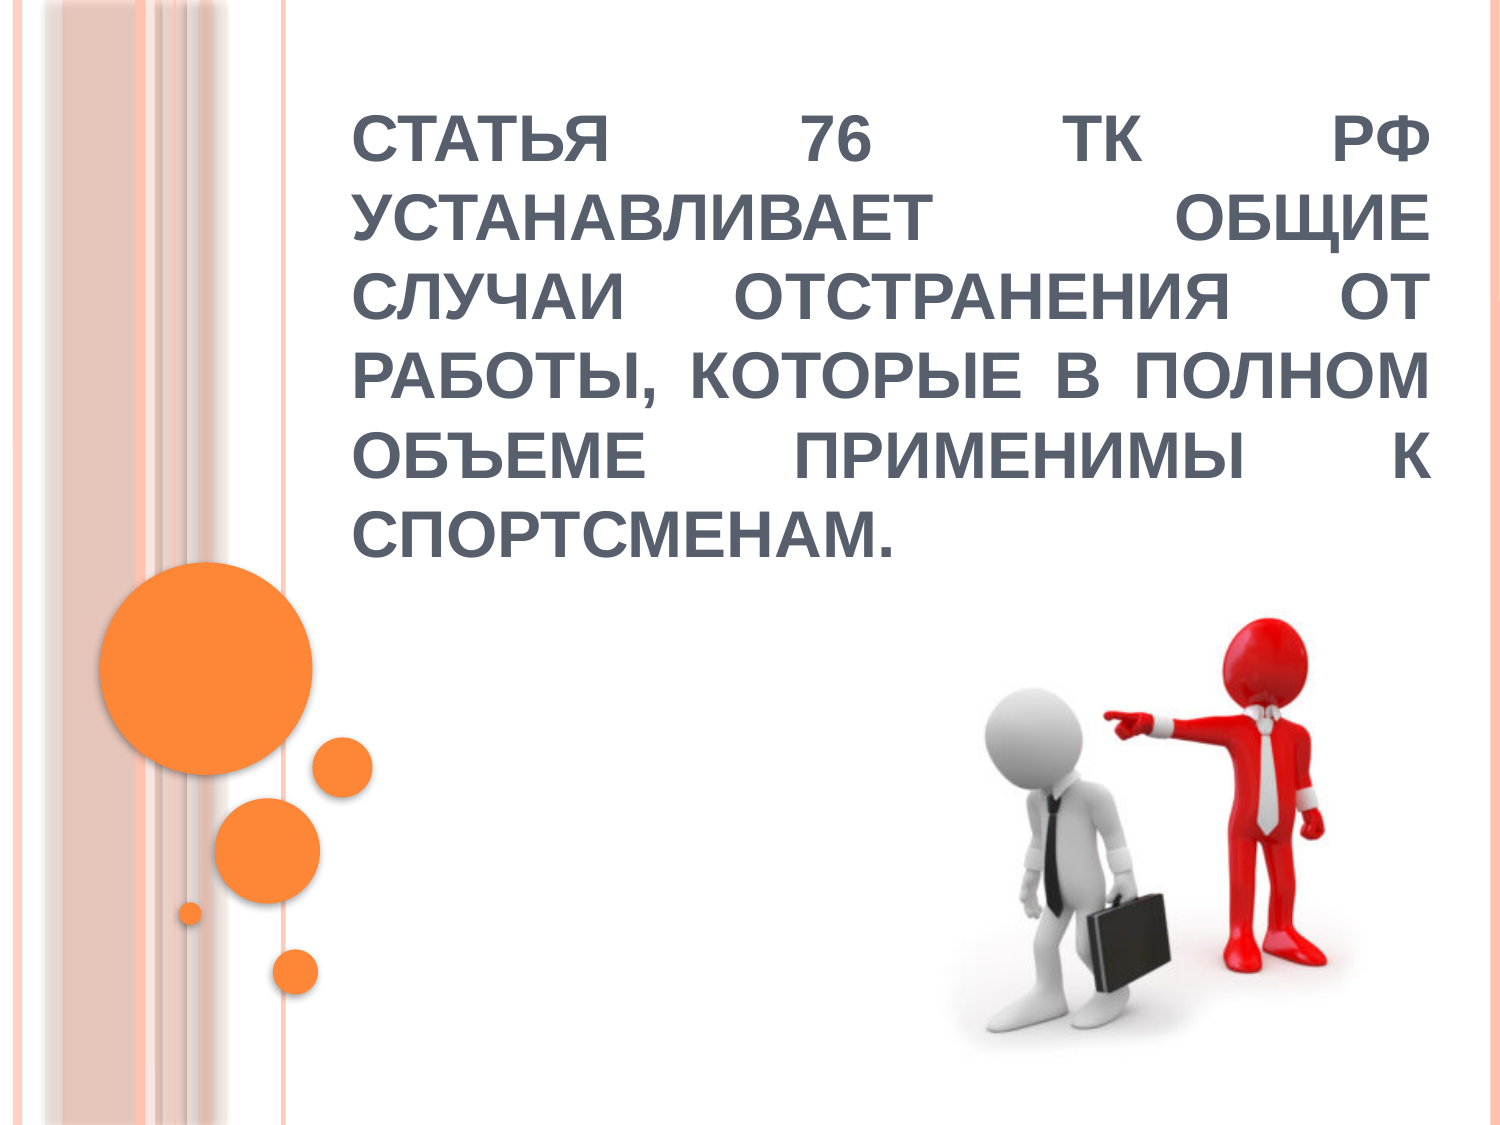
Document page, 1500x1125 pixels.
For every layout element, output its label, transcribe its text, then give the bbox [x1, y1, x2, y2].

title Статья 76 ТК РФ устанавливает общие случаи отстранения от работы, которые в полном объеме применимы к спортсменам. [336, 78, 1447, 657]
picture [914, 609, 1385, 1079]
